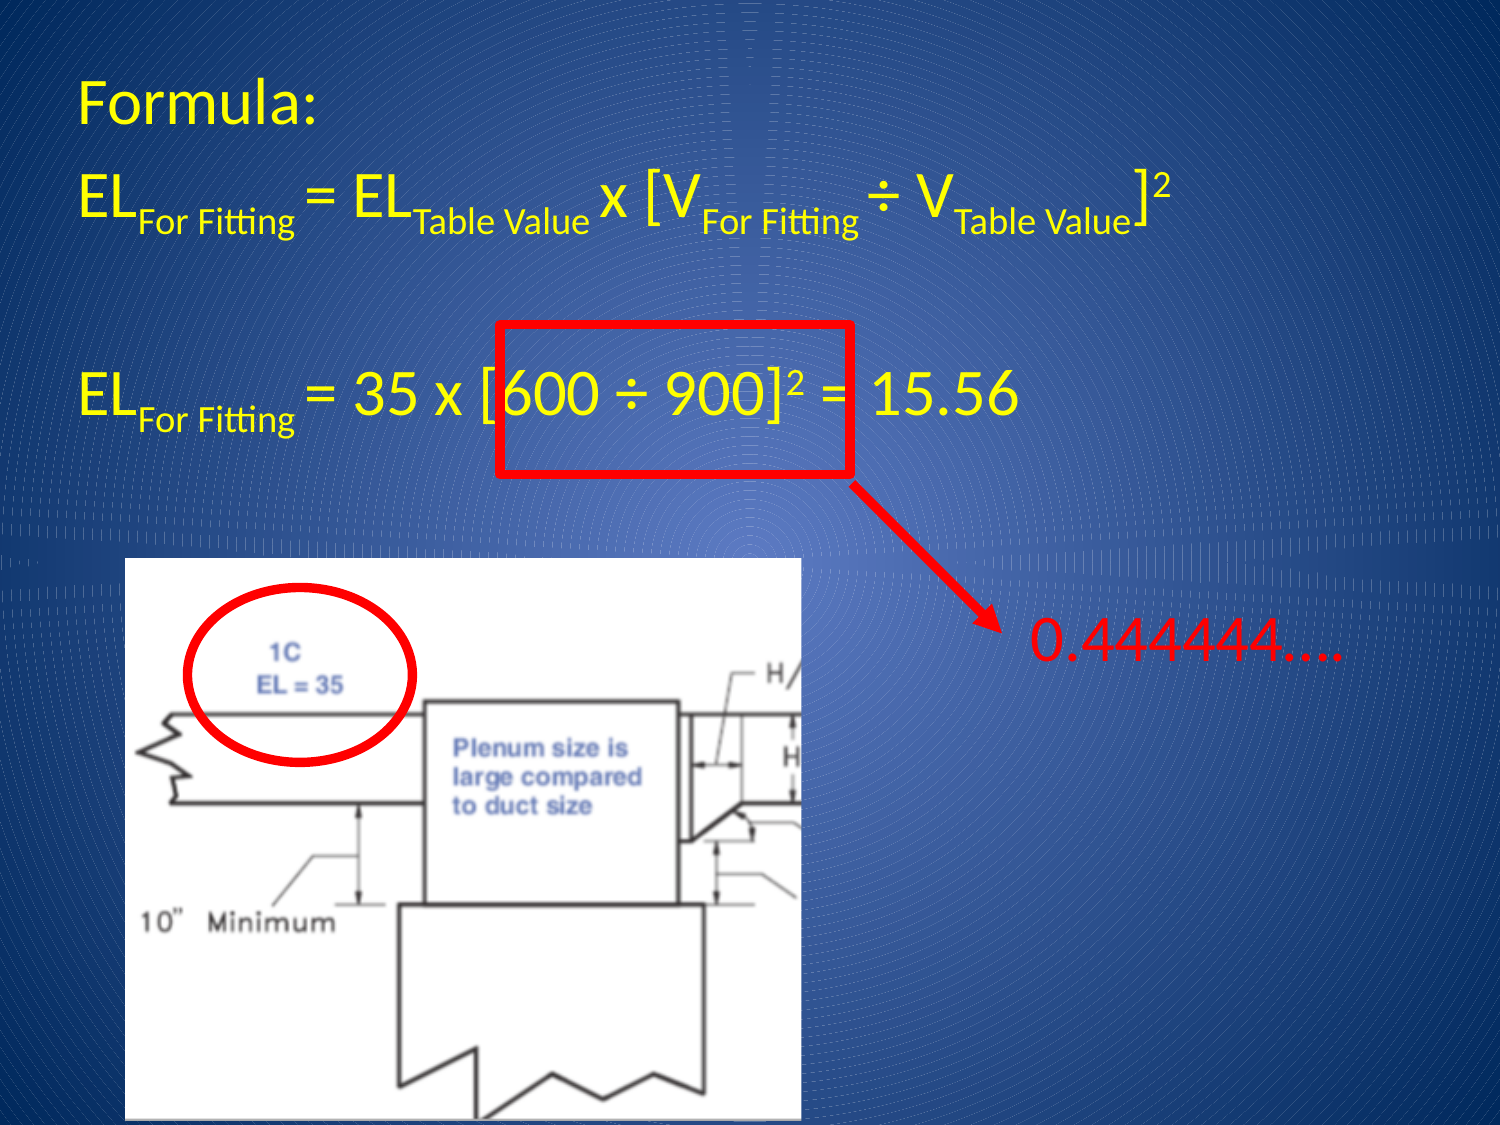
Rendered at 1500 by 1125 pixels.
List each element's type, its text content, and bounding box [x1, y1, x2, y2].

text_box [498, 323, 852, 477]
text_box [851, 483, 1003, 634]
text_box 0.444444…. [1015, 587, 1362, 683]
picture [124, 558, 802, 1125]
list Formula: ELFor Fitting = ELTable Value x [VFor Fitting ÷ VTable Value]2 ELFor Fitting = 35 x [600 ÷ 900]2 = 15.56 [62, 50, 1413, 588]
